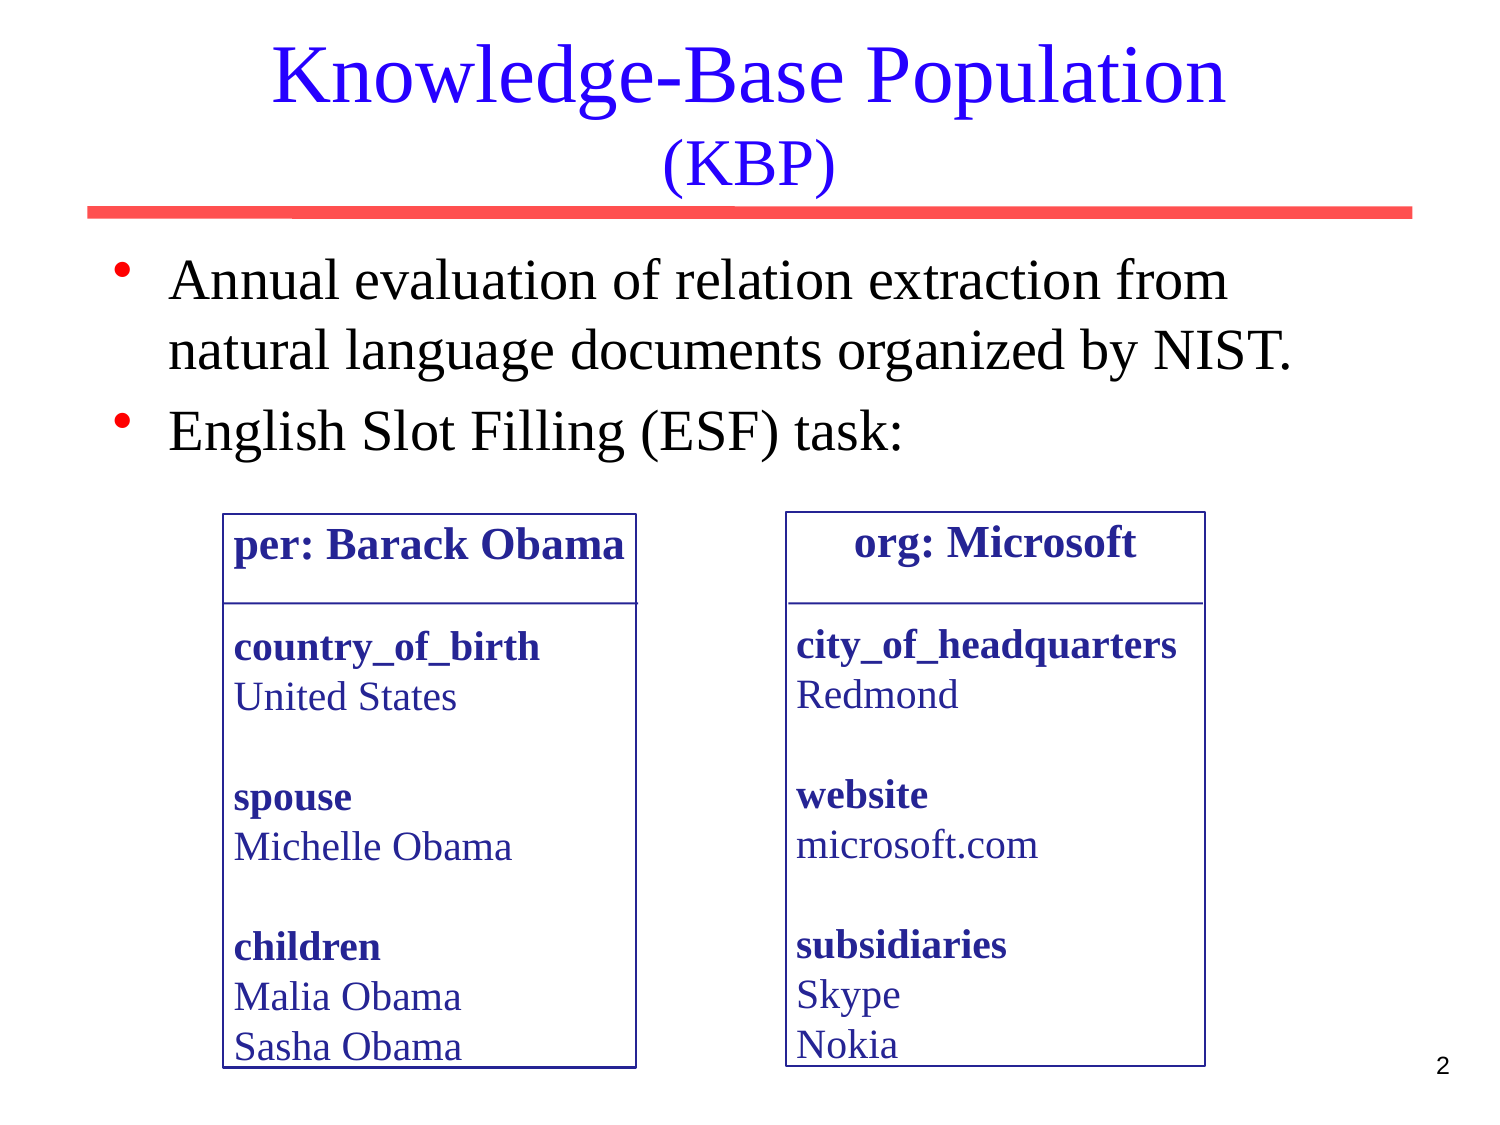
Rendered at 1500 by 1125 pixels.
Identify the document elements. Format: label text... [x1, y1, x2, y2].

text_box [222, 513, 639, 1068]
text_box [785, 511, 1206, 1066]
list Annual evaluation of relation extraction from natural language documents organized by NIST. English Slot Filling (ESF) task: [112, 184, 1388, 498]
slide_number 2 [1137, 1049, 1451, 1125]
title Knowledge-Base Population (KBP) [112, 27, 1388, 184]
